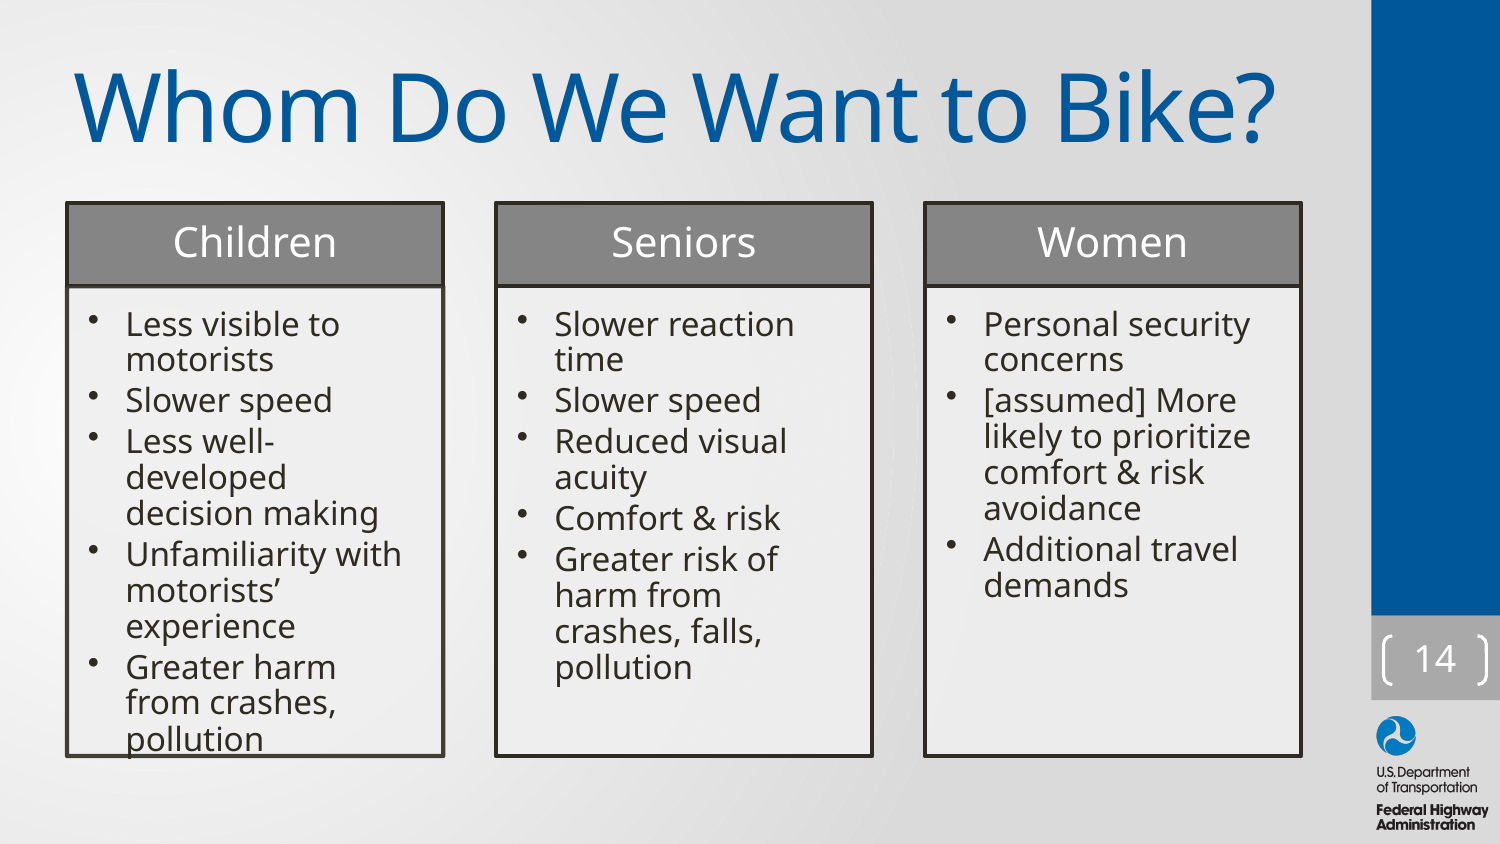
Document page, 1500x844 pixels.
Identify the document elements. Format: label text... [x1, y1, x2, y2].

slide_number 14 [1381, 634, 1488, 687]
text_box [66, 202, 1302, 757]
title Whom Do We Want to Bike? [58, 33, 1309, 175]
